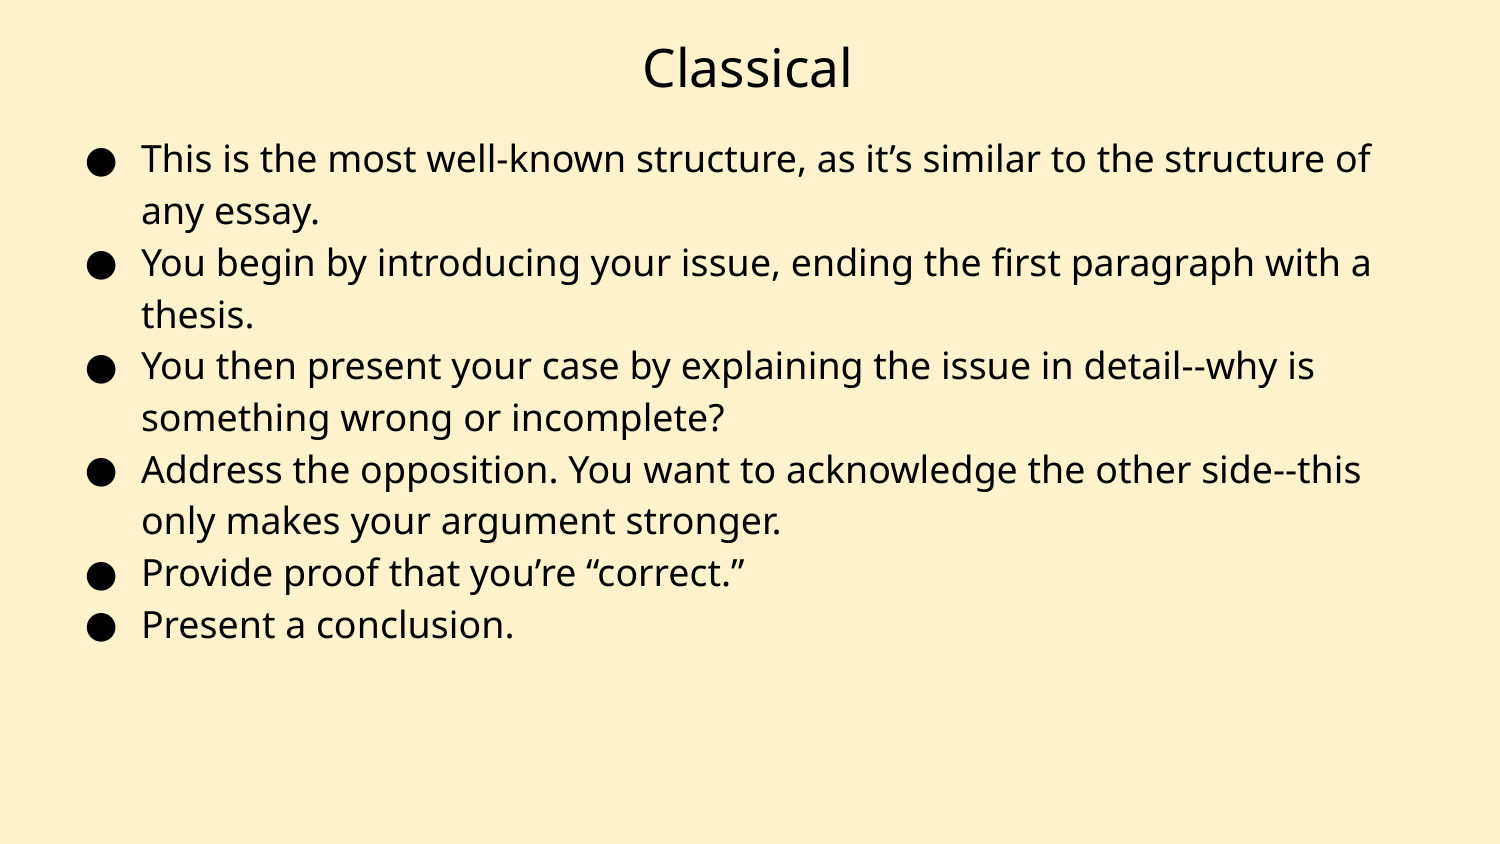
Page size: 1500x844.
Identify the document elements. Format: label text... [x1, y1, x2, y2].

title Classical [56, 19, 1454, 114]
list This is the most well-known structure, as it’s similar to the structure of any essay. You begin by introducing your issue, ending the first paragraph with a thesis. You then present your case by explaining the issue in detail--why is something wrong or incomplete? Address the opposition. You want to acknowledge the other side--this only makes your argument stronger. Provide proof that you’re “correct.” Present a conclusion. [51, 113, 1449, 750]
